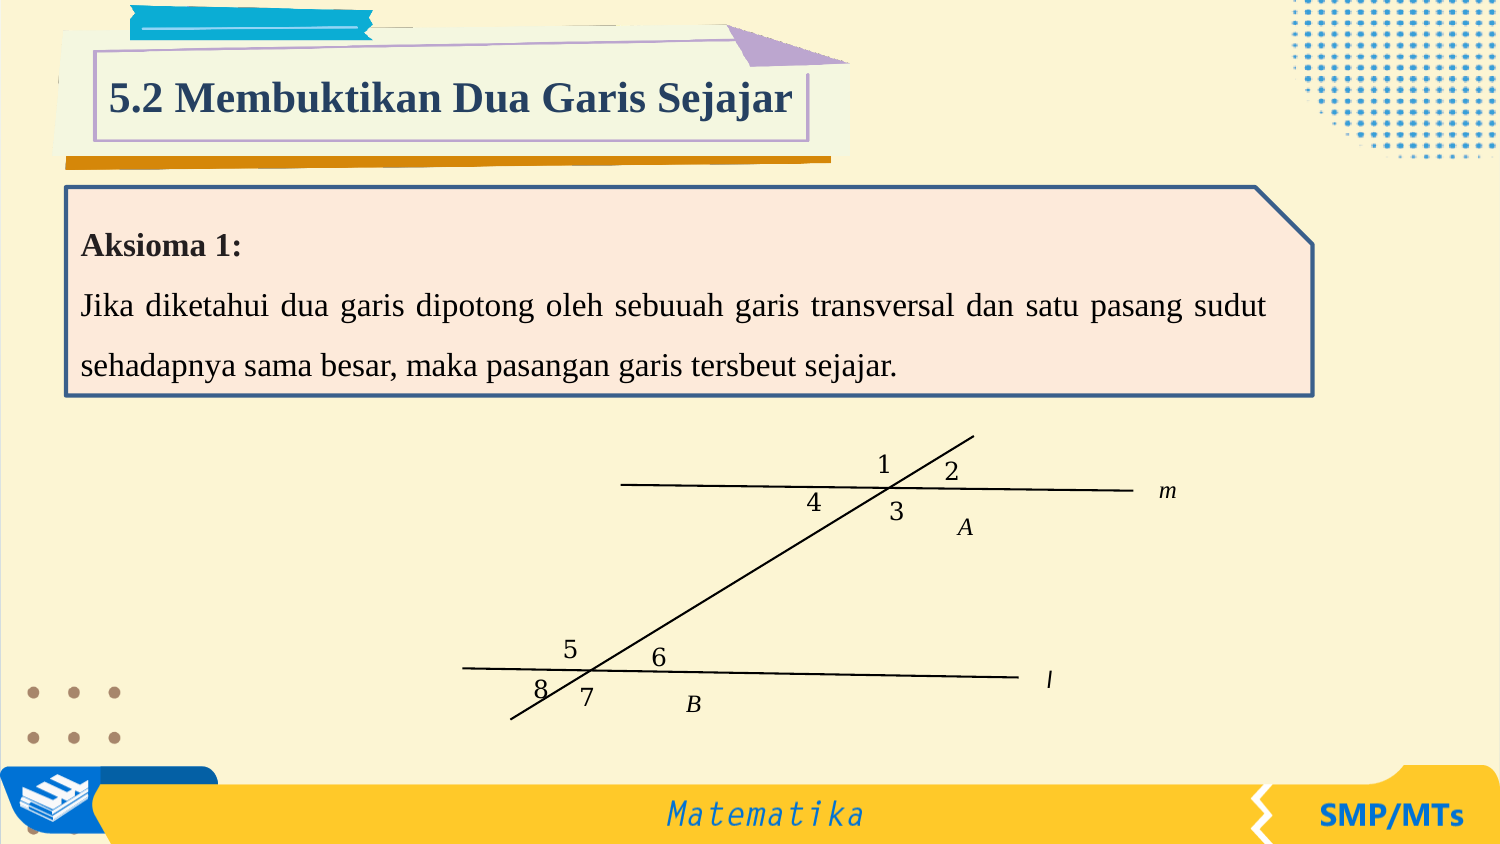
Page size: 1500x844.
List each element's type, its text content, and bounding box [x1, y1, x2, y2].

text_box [462, 412, 1203, 730]
picture [0, 0, 1500, 844]
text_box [52, 5, 851, 183]
text_box Aksioma 1: Jika diketahui dua garis dipotong oleh sebuuah garis transversal dan satu pasang sudut sehadapnya sama besar, maka pasangan garis tersbeut sejajar. [63, 184, 1315, 398]
